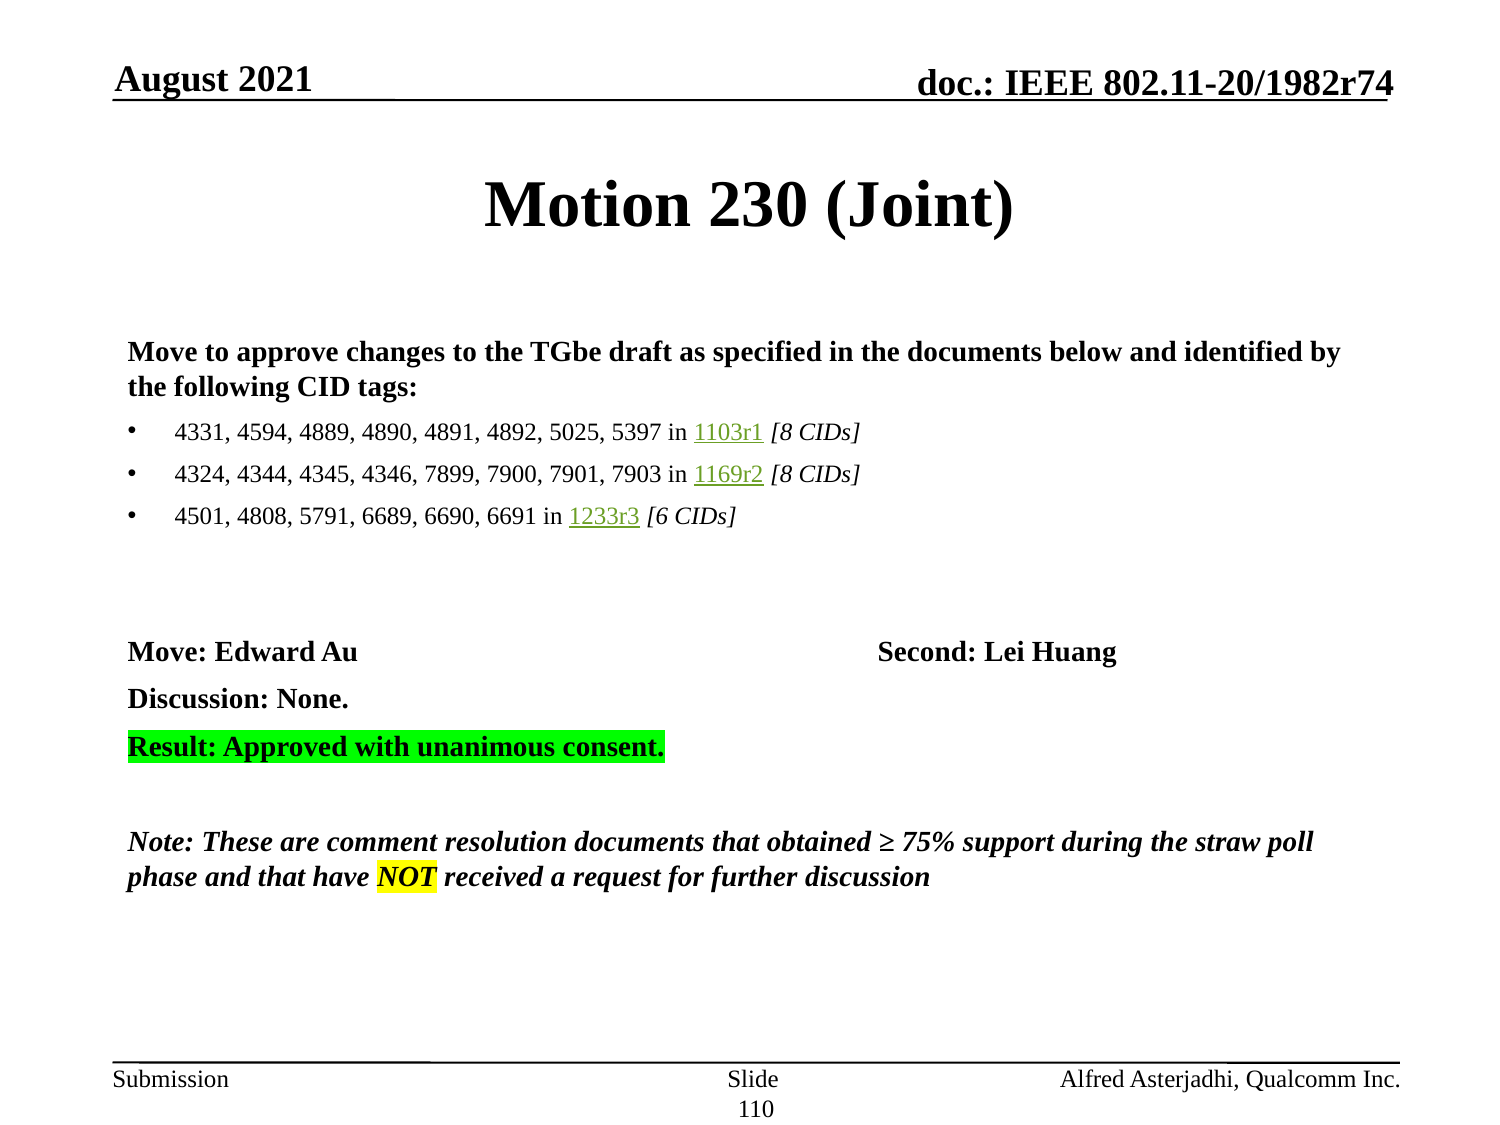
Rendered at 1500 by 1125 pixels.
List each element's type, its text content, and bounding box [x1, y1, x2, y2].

list Move to approve changes to the TGbe draft as specified in the documents below and identified by the following CID tags: 4331, 4594, 4889, 4890, 4891, 4892, 5025, 5397 in 1103r1 [8 CIDs] 4324, 4344, 4345, 4346, 7899, 7900, 7901, 7903 in 1169r2 [8 CIDs] 4501, 4808, 5791, 6689, 6690, 6691 in 1233r3 [6 CIDs] Move: Edward Au Second: Lei Huang Discussion: None. Result: Approved with unanimous consent. Note: These are comment resolution documents that obtained ≥ 75% support during the straw poll phase and that have NOT received a request for further discussion [112, 324, 1388, 1063]
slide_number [114, 54, 423, 100]
slide_number Slide 110 [712, 1061, 800, 1123]
footer Alfred Asterjadhi, Qualcomm Inc. [878, 1061, 1402, 1093]
title Motion 230 (Joint) [112, 112, 1388, 288]
